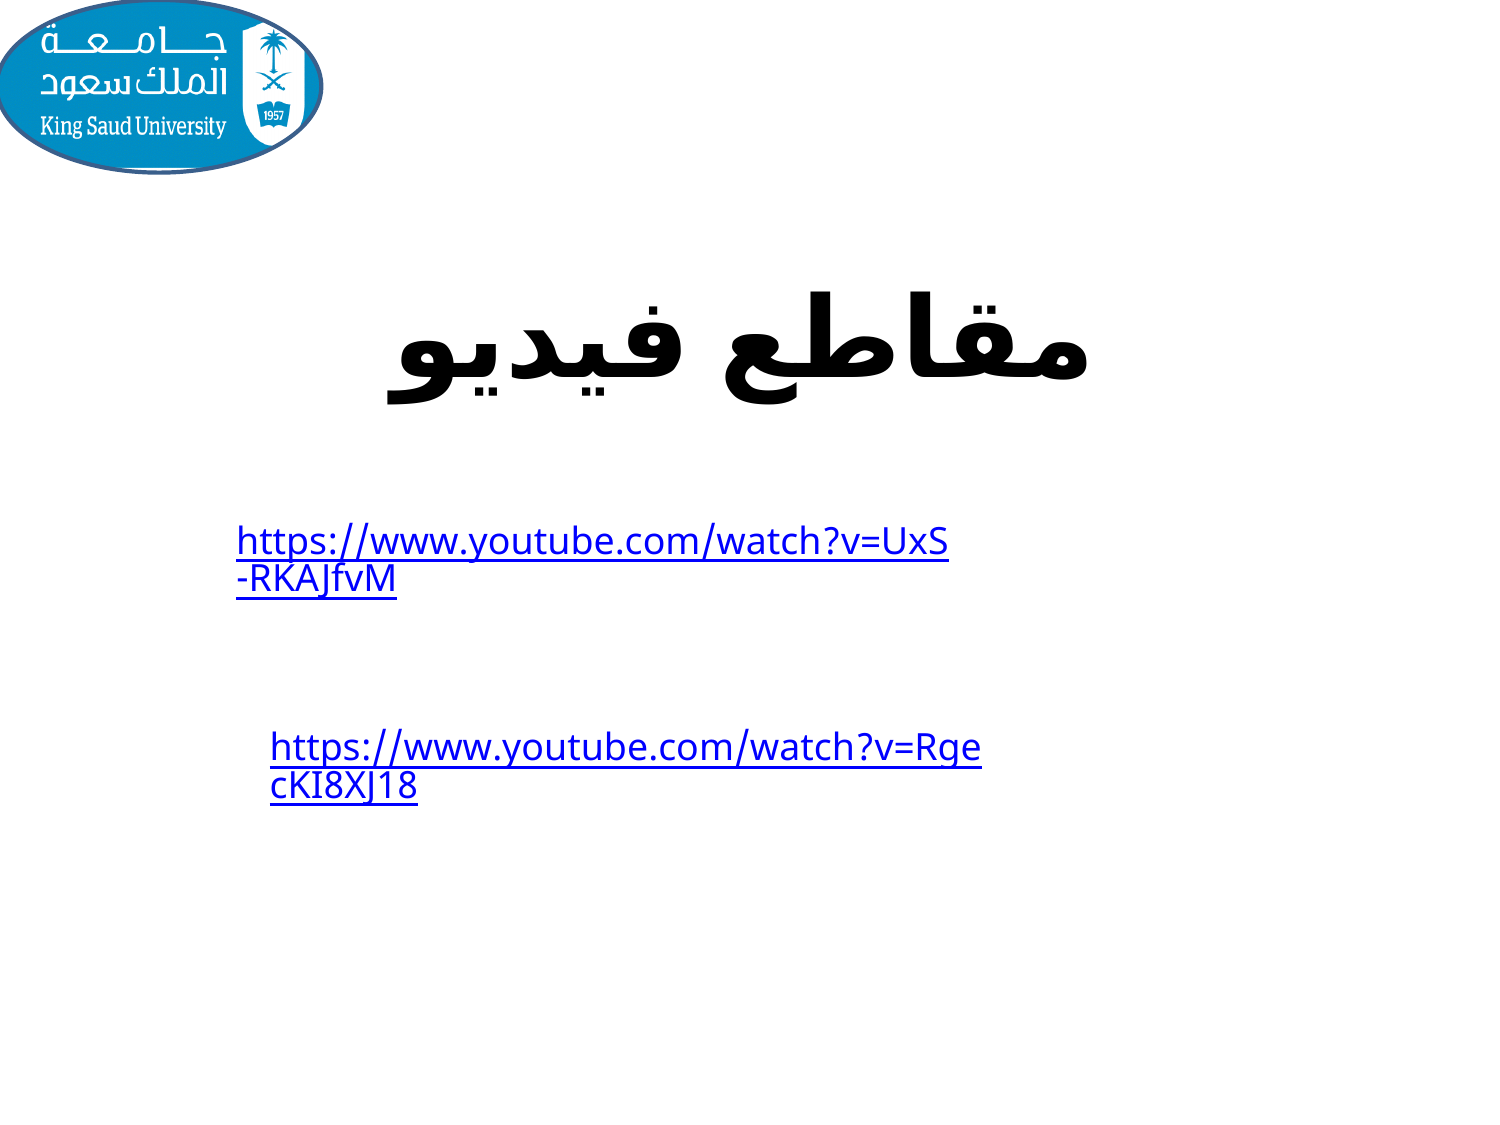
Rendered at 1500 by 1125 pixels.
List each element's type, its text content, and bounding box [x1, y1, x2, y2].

title مقاطع فيديو [218, 149, 1140, 408]
text_box [0, 0, 324, 175]
text_box https://www.youtube.com/watch?v=RgecKI8XJ18 [395, 715, 1146, 780]
text_box https://www.youtube.com/watch?v=UxS-RKAJfvM [374, 509, 1125, 573]
